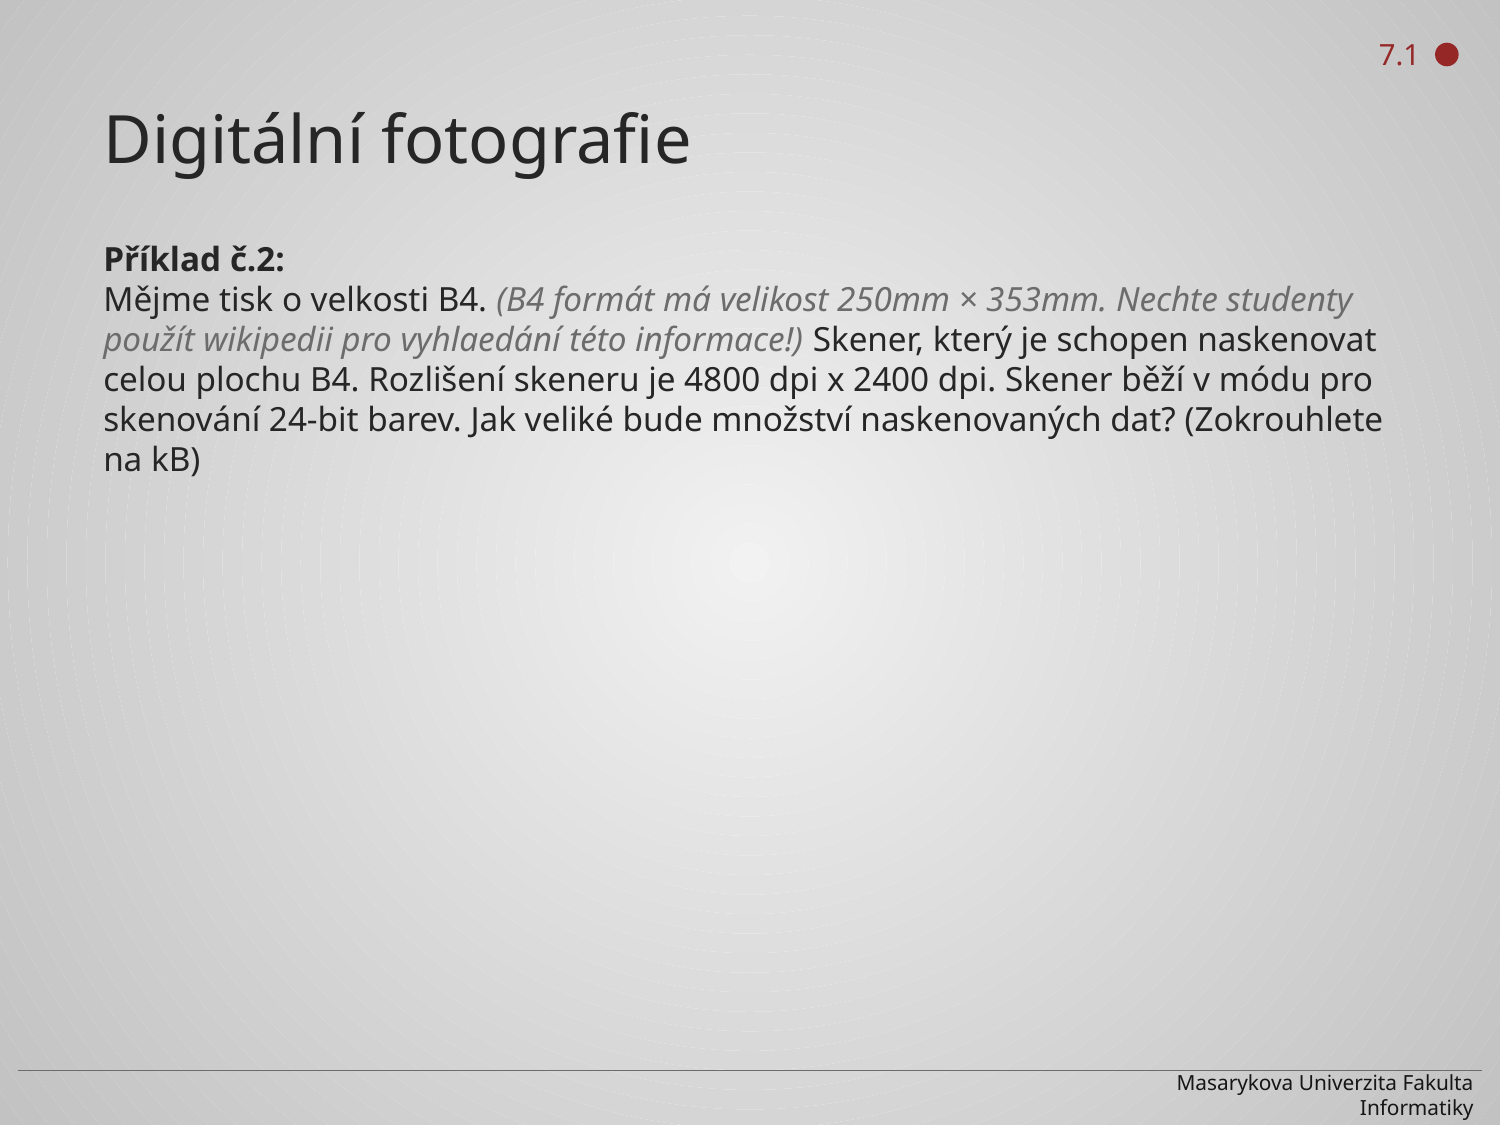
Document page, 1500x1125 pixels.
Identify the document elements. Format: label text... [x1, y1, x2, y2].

text_box Digitální fotografie [88, 89, 1436, 184]
text_box Příklad č.2: Mějme tisk o velkosti B4. (B4 formát má velikost 250mm × 353mm. Nechte studenty použít wikipedii pro vyhlaedání této informace!) Skener, který je schopen naskenovat celou plochu B4. Rozlišení skeneru je 4800 dpi x 2400 dpi. Skener běží v módu pro skenování 24-bit barev. Jak veliké bude množství naskenovaných dat? (Zokrouhlete na kB) [88, 230, 1436, 485]
text_box 7.1 [1364, 29, 1459, 79]
footer Masarykova Univerzita Fakulta Informatiky [1092, 1065, 1489, 1125]
